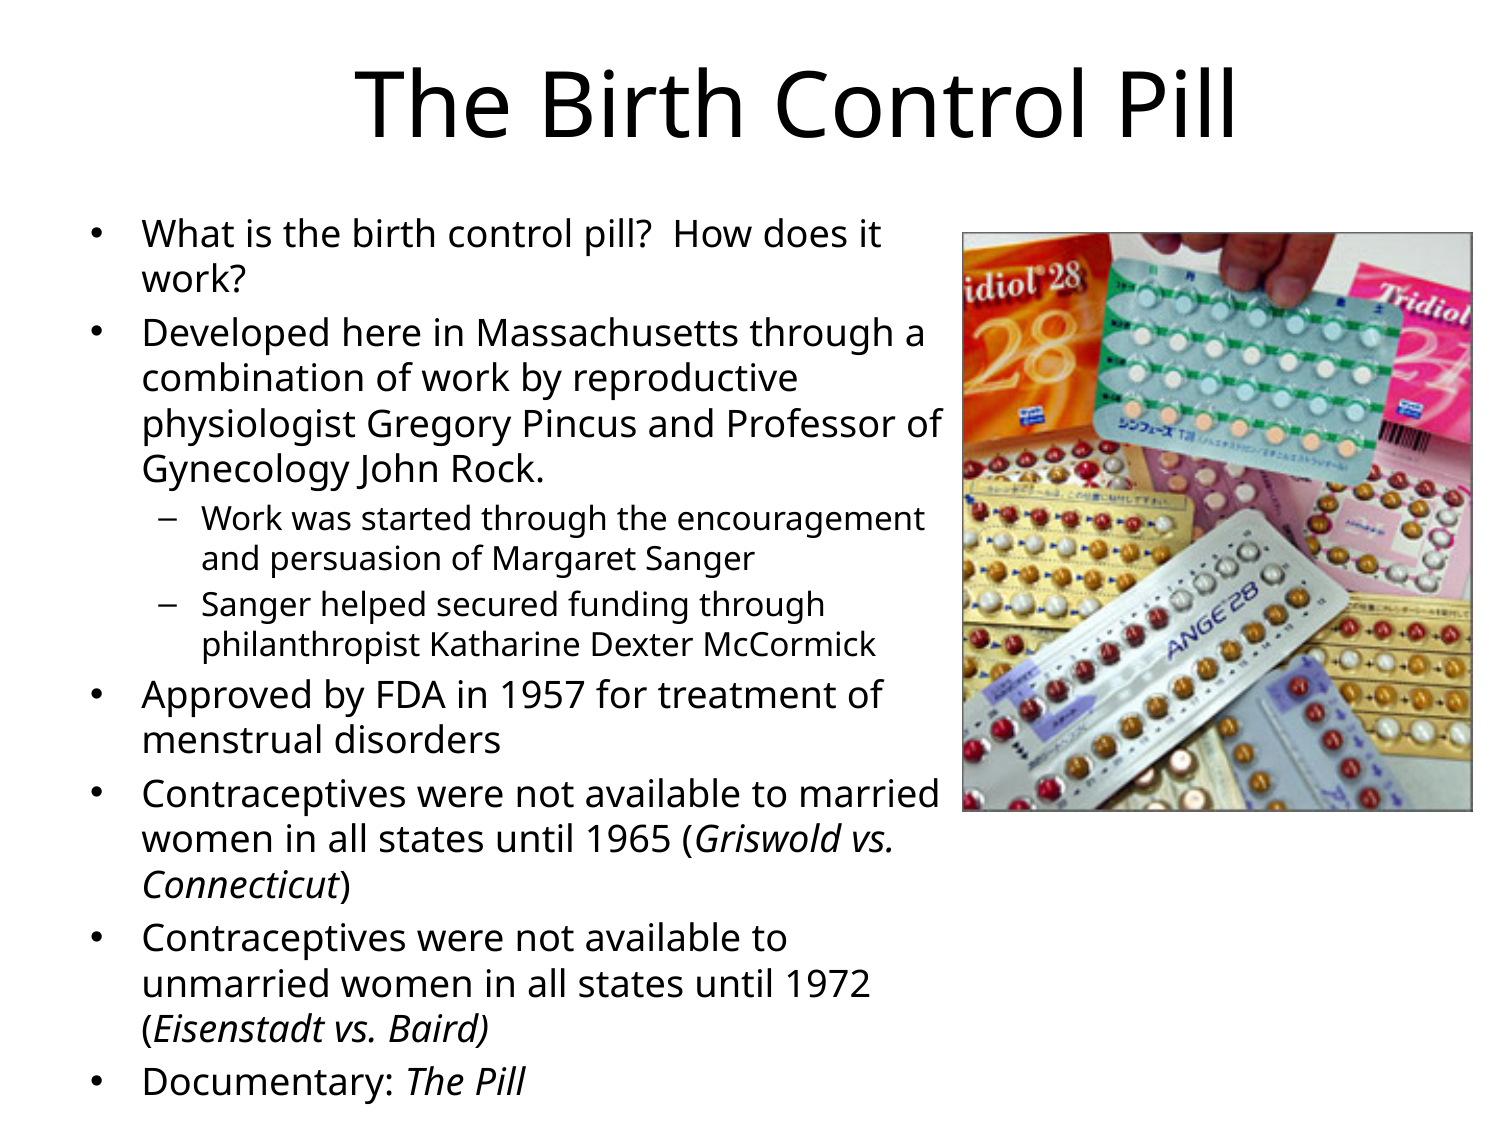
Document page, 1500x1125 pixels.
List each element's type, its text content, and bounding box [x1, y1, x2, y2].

picture [962, 232, 1474, 812]
list What is the birth control pill? How does it work? Developed here in Massachusetts through a combination of work by reproductive physiologist Gregory Pincus and Professor of Gynecology John Rock. Work was started through the encouragement and persuasion of Margaret Sanger Sanger helped secured funding through philanthropist Katharine Dexter McCormick Approved by FDA in 1957 for treatment of menstrual disorders Contraceptives were not available to married women in all states until 1965 (Griswold vs. Connecticut) Contraceptives were not available to unmarried women in all states until 1972 (Eisenstadt vs. Baird) Documentary: The Pill [75, 201, 963, 1125]
title The Birth Control Pill [122, 6, 1473, 195]
